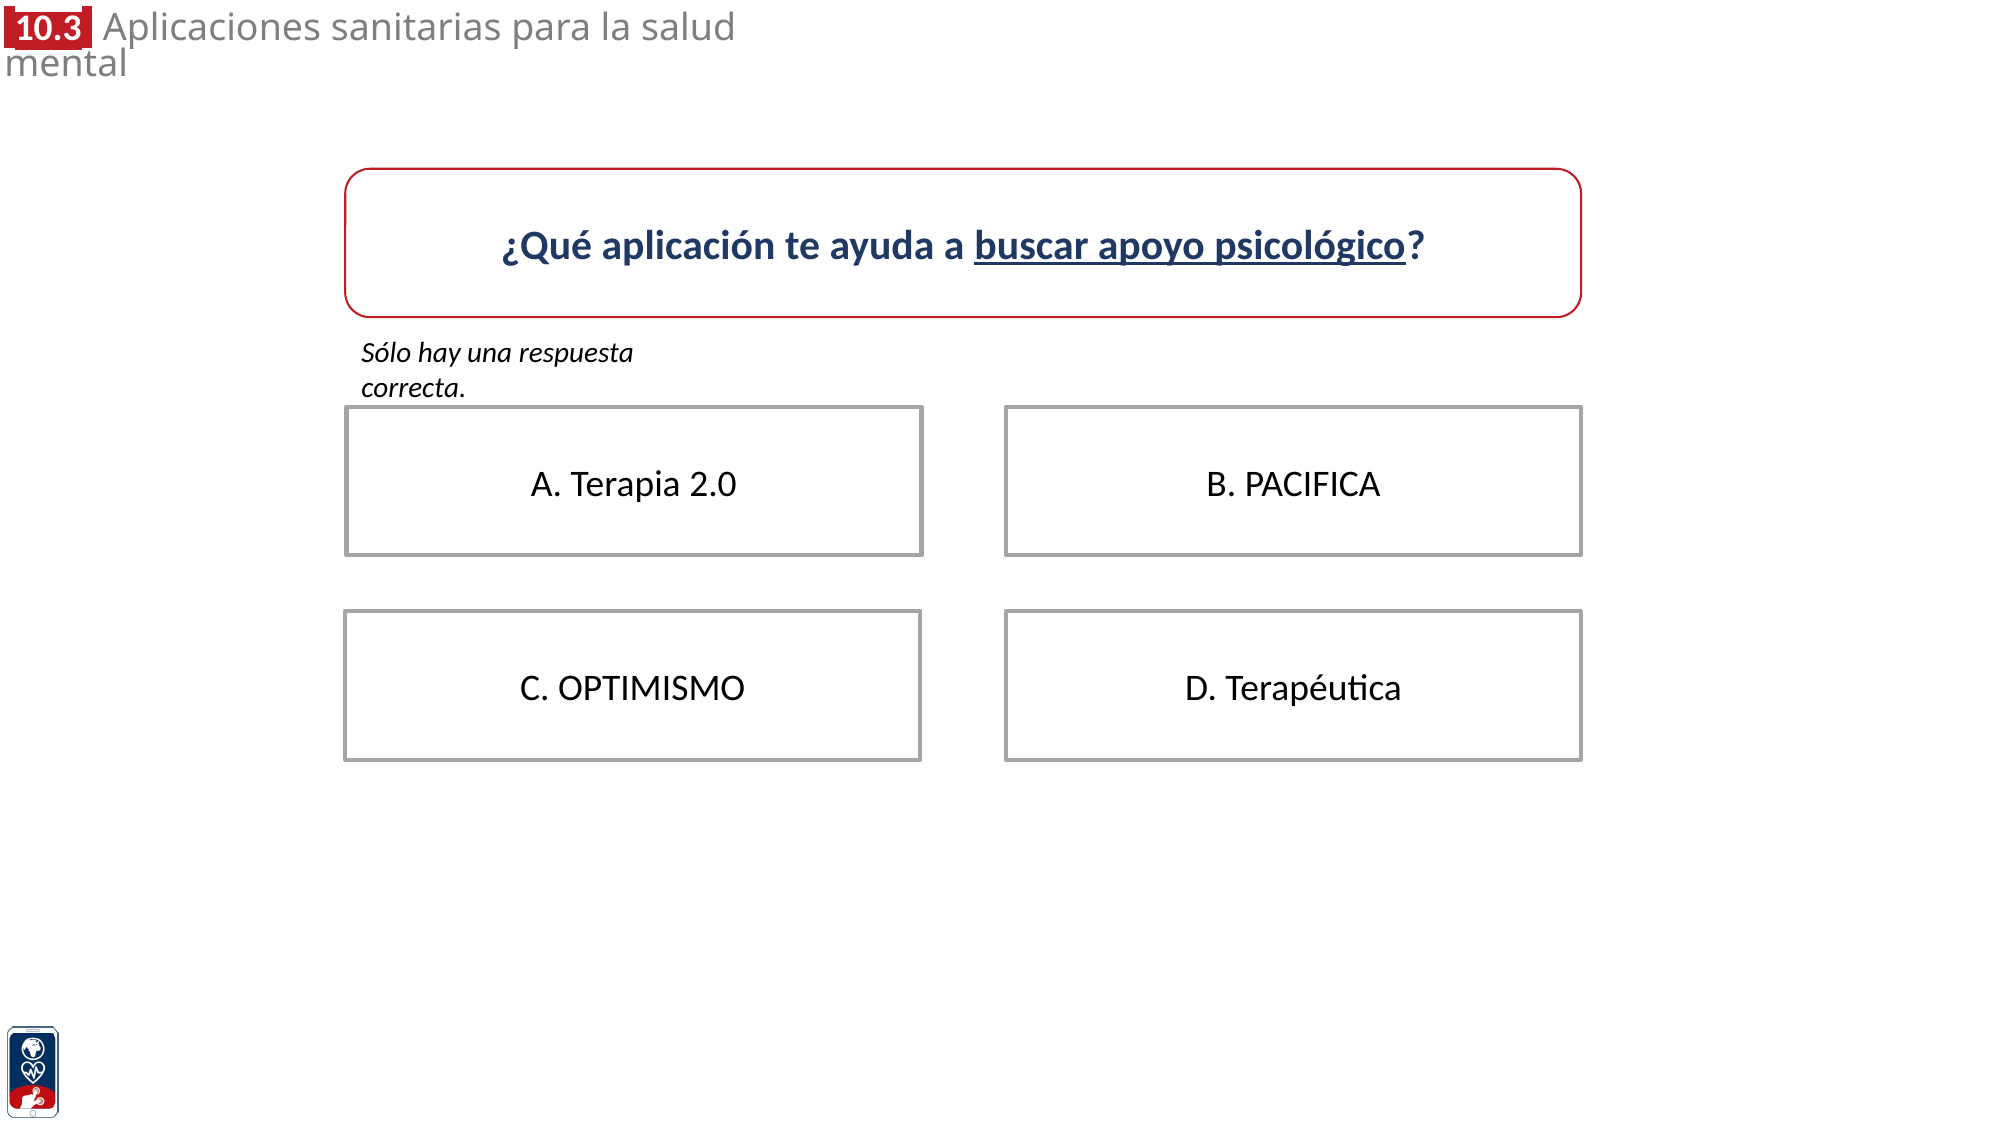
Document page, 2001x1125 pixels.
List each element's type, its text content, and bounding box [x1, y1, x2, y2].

text_box C. OPTIMISMO [343, 609, 922, 762]
text_box Sólo hay una respuesta correcta. [346, 325, 700, 405]
text_box D. Terapéutica [1004, 609, 1583, 762]
picture [7, 1026, 59, 1118]
text_box ¿Qué aplicación te ayuda a buscar apoyo psicológico? [345, 168, 1582, 318]
text_box A. Terapia 2.0 [344, 405, 924, 557]
text_box B. PACIFICA [1004, 405, 1583, 557]
